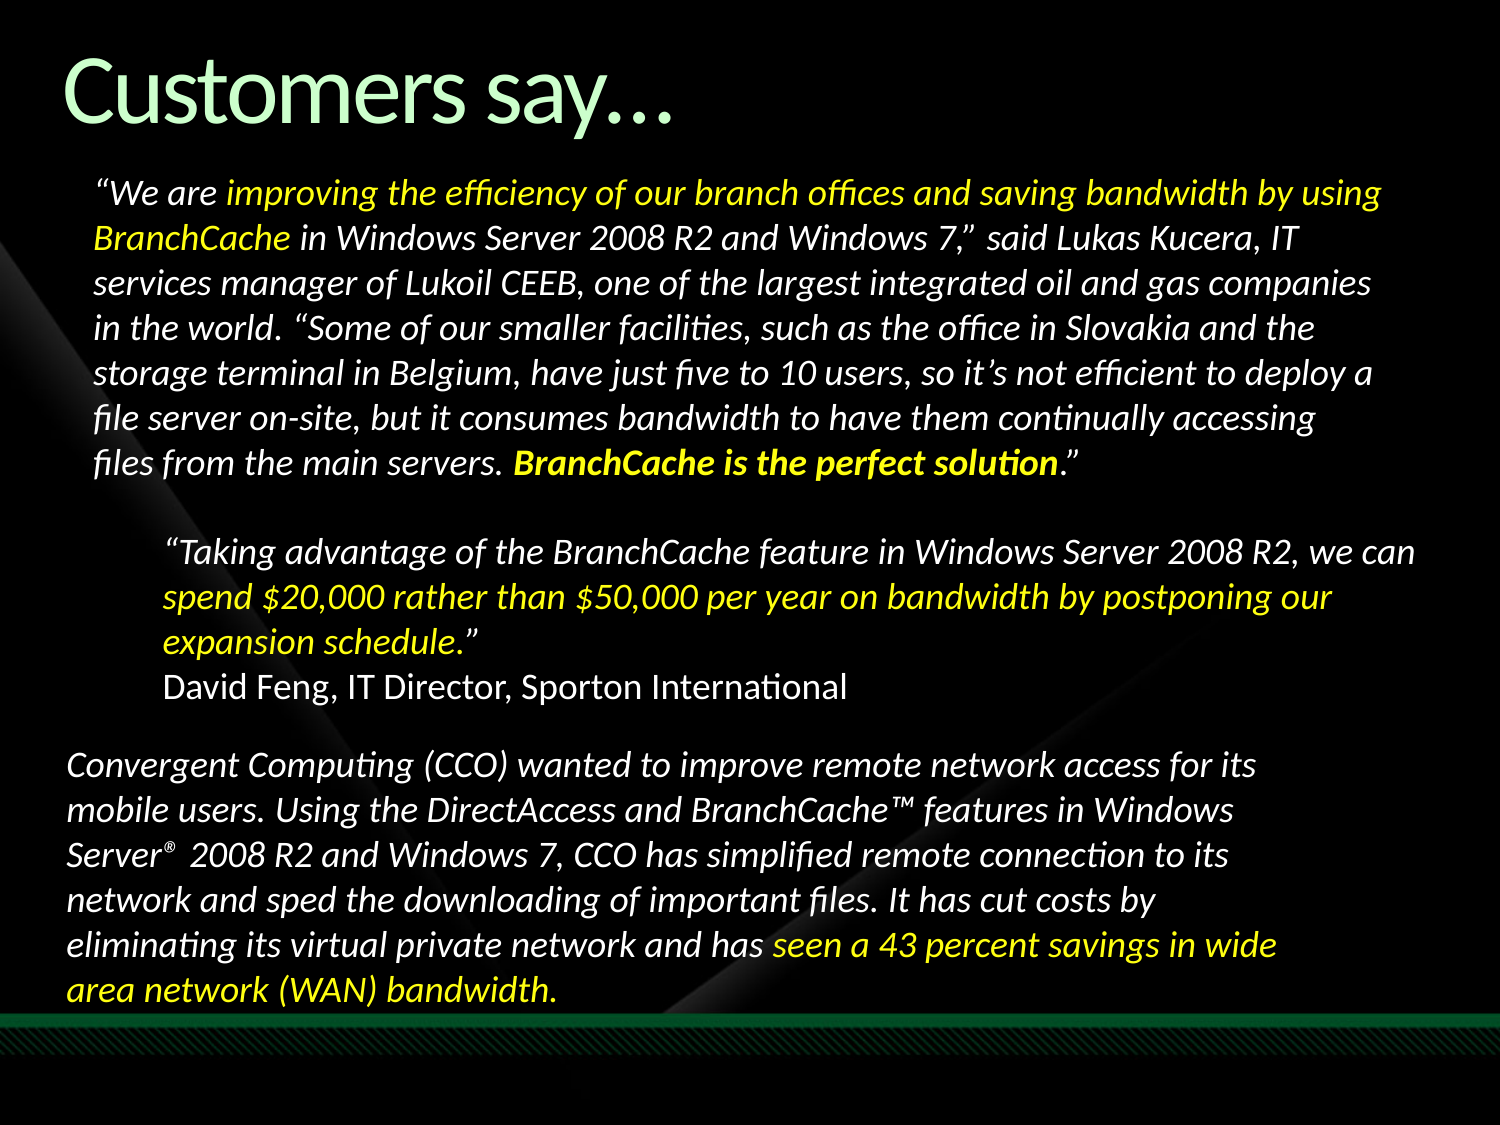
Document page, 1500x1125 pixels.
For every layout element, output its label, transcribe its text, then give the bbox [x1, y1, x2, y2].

picture [0, 0, 1500, 1125]
text_box “Taking advantage of the BranchCache feature in Windows Server 2008 R2, we can spend $20,000 rather than $50,000 per year on bandwidth by postponing our expansion schedule.” David Feng, IT Director, Sporton International [147, 519, 1469, 715]
text_box “We are improving the efficiency of our branch offices and saving bandwidth by using BranchCache in Windows Server 2008 R2 and Windows 7,” said Lukas Kucera, IT services manager of Lukoil CEEB, one of the largest integrated oil and gas companies in the world. “Some of our smaller facilities, such as the office in Slovakia and the storage terminal in Belgium, have just five to 10 users, so it’s not efficient to deploy a file server on-site, but it consumes bandwidth to have them continually accessing files from the main servers. BranchCache is the perfect solution.” [78, 160, 1400, 491]
title Customers say… [62, 37, 1438, 147]
text_box Convergent Computing (CCO) wanted to improve remote network access for its mobile users. Using the DirectAccess and BranchCache™ features in Windows Server® 2008 R2 and Windows 7, CCO has simplified remote connection to its network and sped the downloading of important files. It has cut costs by eliminating its virtual private network and has seen a 43 percent savings in wide area network (WAN) bandwidth. [51, 732, 1344, 1018]
